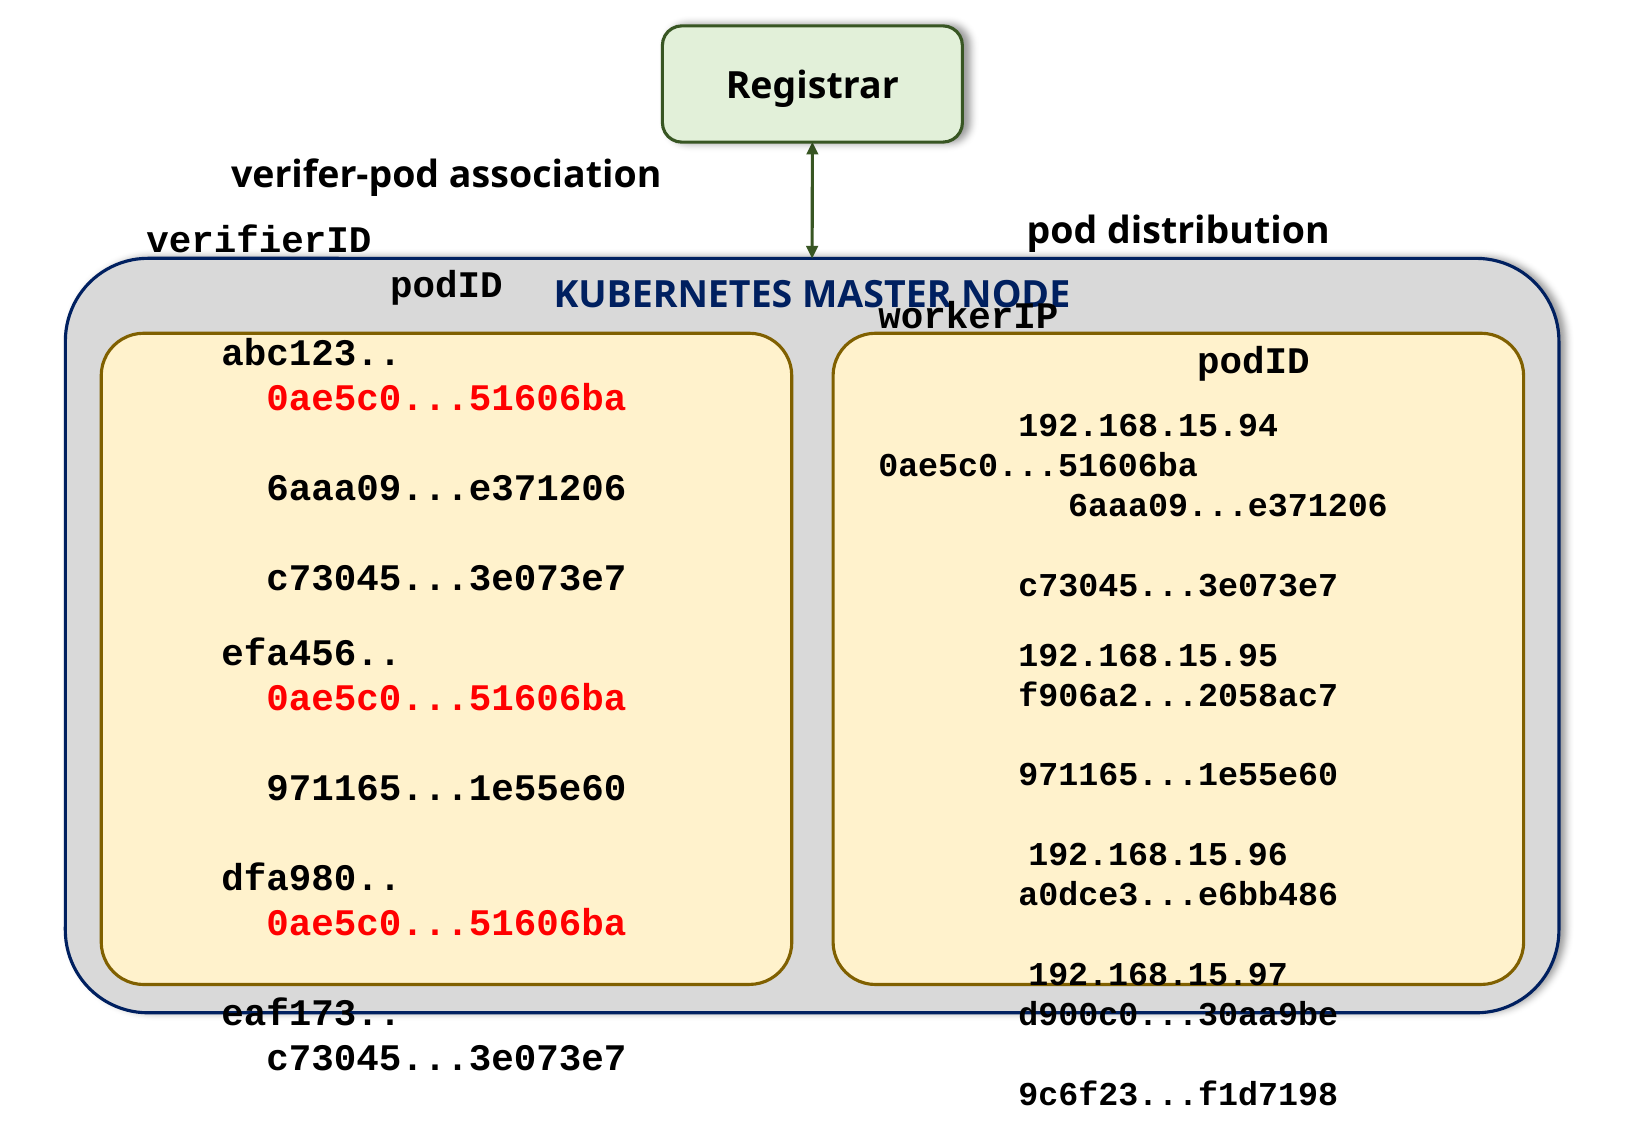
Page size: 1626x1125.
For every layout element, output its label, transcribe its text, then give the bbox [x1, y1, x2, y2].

text_box KUBERNETES MASTER NODE [64, 257, 1560, 1014]
text_box verifer-pod association verifierID podID abc123.. 0ae5c0...51606ba 6aaa09...e371206 c73045...3e073e7 efa456.. 0ae5c0...51606ba 971165...1e55e60 dfa980.. 0ae5c0...51606ba eaf173.. c73045...3e073e7 971165...1e55e60 [100, 332, 793, 986]
text_box pod distribution workerIP podID 192.168.15.94 0ae5c0...51606ba 6aaa09...e371206 c73045...3e073e7 192.168.15.95 f906a2...2058ac7 971165...1e55e60 192.168.15.96 a0dce3...e6bb486 192.168.15.97 d900c0...30aa9be 9c6f23...f1d7198 [832, 332, 1525, 986]
text_box Registrar [661, 24, 964, 144]
